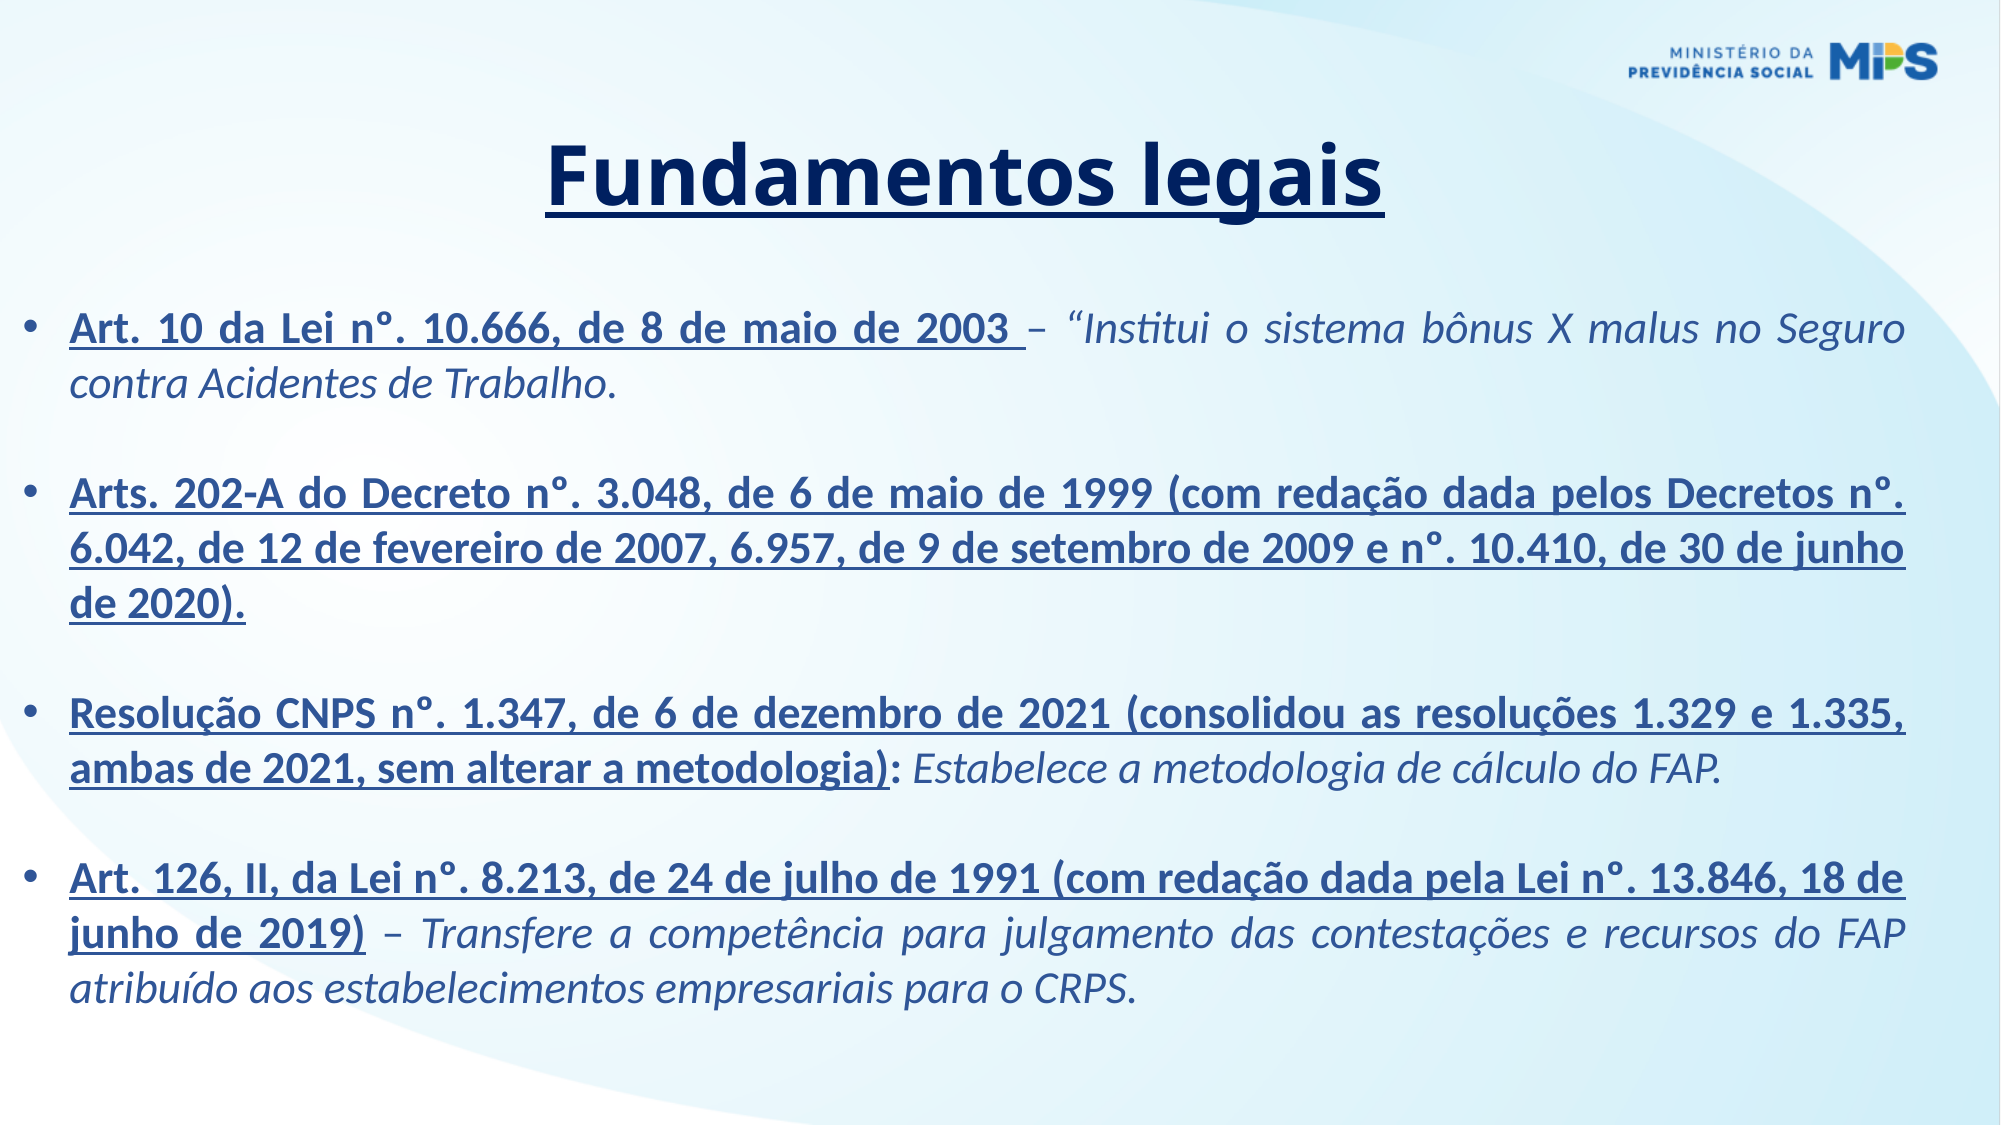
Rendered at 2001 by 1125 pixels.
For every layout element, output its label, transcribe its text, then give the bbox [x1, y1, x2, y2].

picture [0, 0, 2001, 1125]
text_box Art. 10 da Lei nº. 10.666, de 8 de maio de 2003 – “Institui o sistema bônus X malus no Seguro contra Acidentes de Trabalho. Arts. 202-A do Decreto nº. 3.048, de 6 de maio de 1999 (com redação dada pelos Decretos nº. 6.042, de 12 de fevereiro de 2007, 6.957, de 9 de setembro de 2009 e nº. 10.410, de 30 de junho de 2020). Resolução CNPS nº. 1.347, de 6 de dezembro de 2021 (consolidou as resoluções 1.329 e 1.335, ambas de 2021, sem alterar a metodologia): Estabelece a metodologia de cálculo do FAP. Art. 126, II, da Lei nº. 8.213, de 24 de julho de 1991 (com redação dada pela Lei nº. 13.846, 18 de junho de 2019) – Transfere a competência para julgamento das contestações e recursos do FAP atribuído aos estabelecimentos empresariais para o CRPS. [7, 290, 1922, 1076]
text_box Fundamentos legais [66, 114, 1863, 230]
